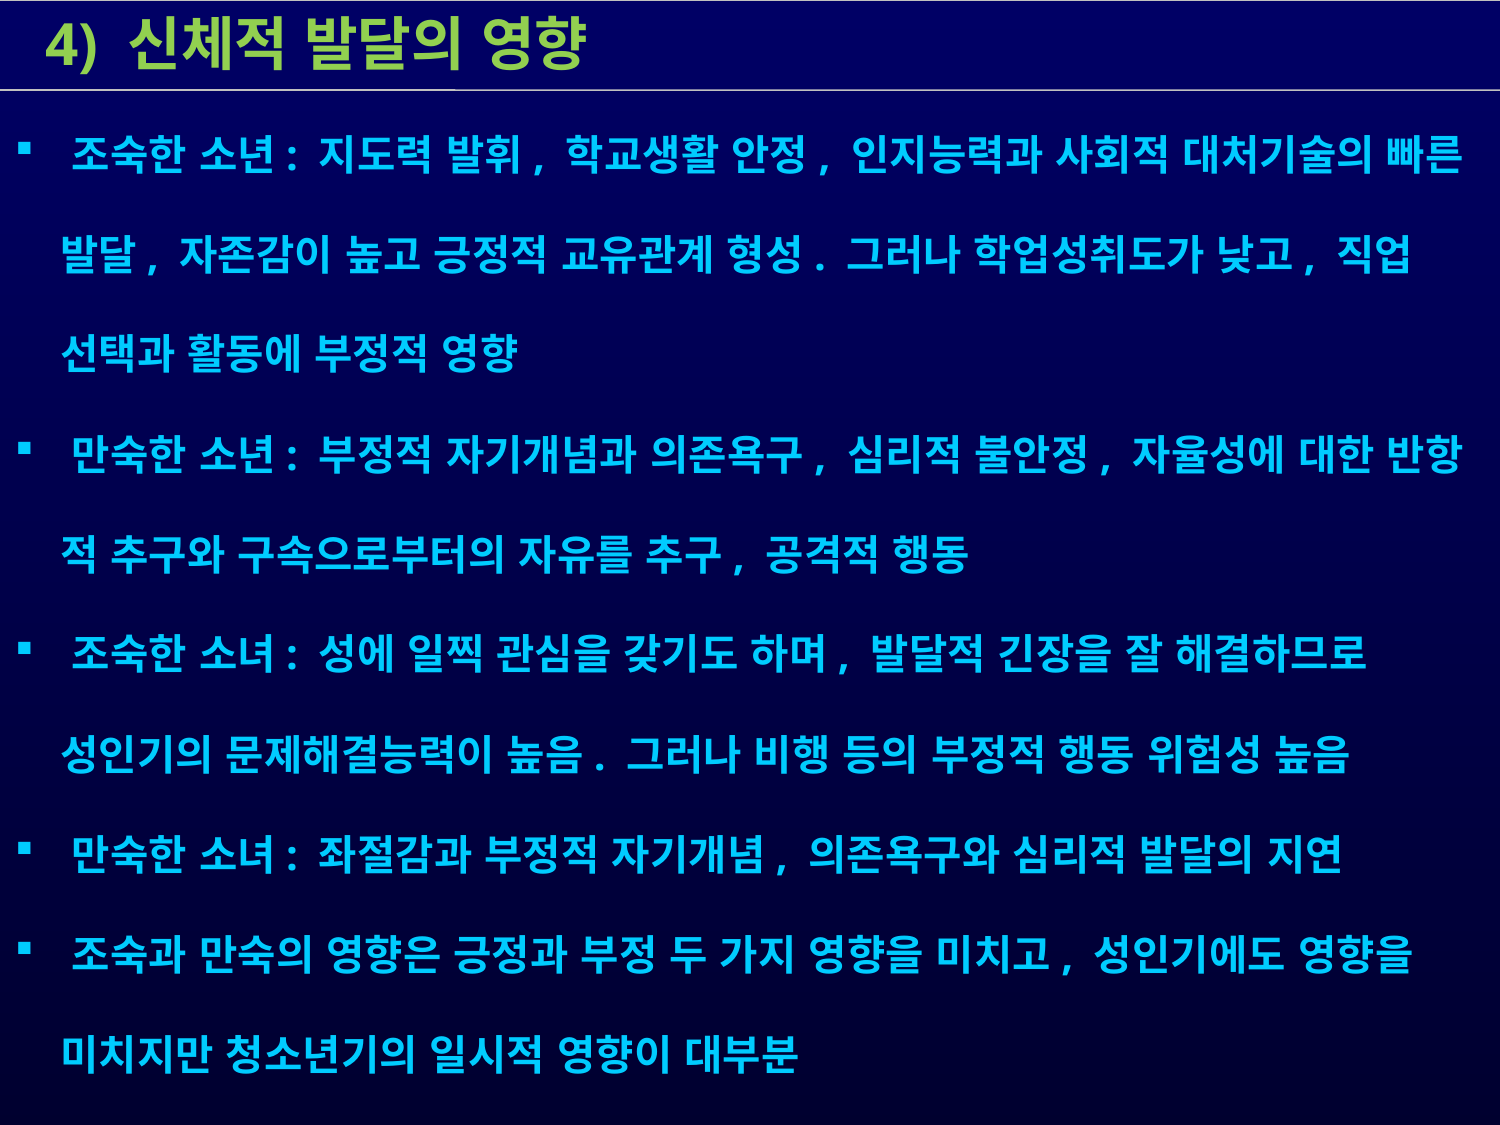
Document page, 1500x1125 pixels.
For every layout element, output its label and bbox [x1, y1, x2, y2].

text_box [0, 0, 1500, 1096]
